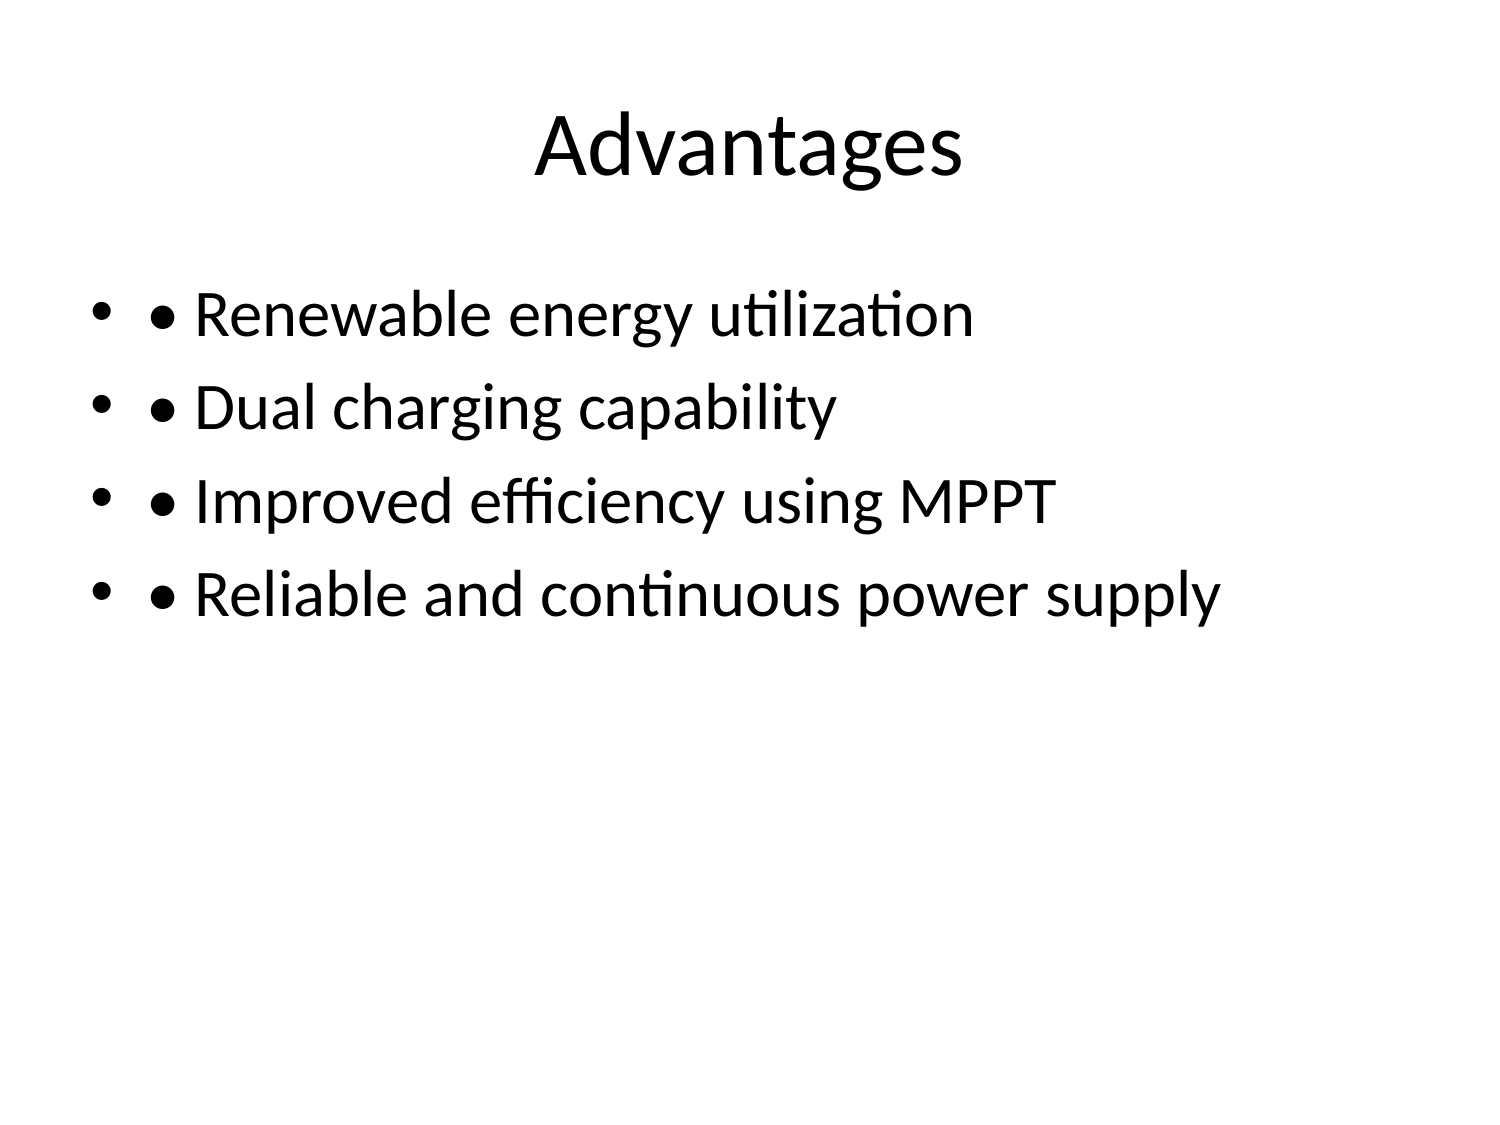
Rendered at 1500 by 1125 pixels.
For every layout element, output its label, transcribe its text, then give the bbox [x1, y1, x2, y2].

title Advantages [75, 45, 1425, 233]
list • Renewable energy utilization • Dual charging capability • Improved efficiency using MPPT • Reliable and continuous power supply [75, 262, 1425, 1005]
